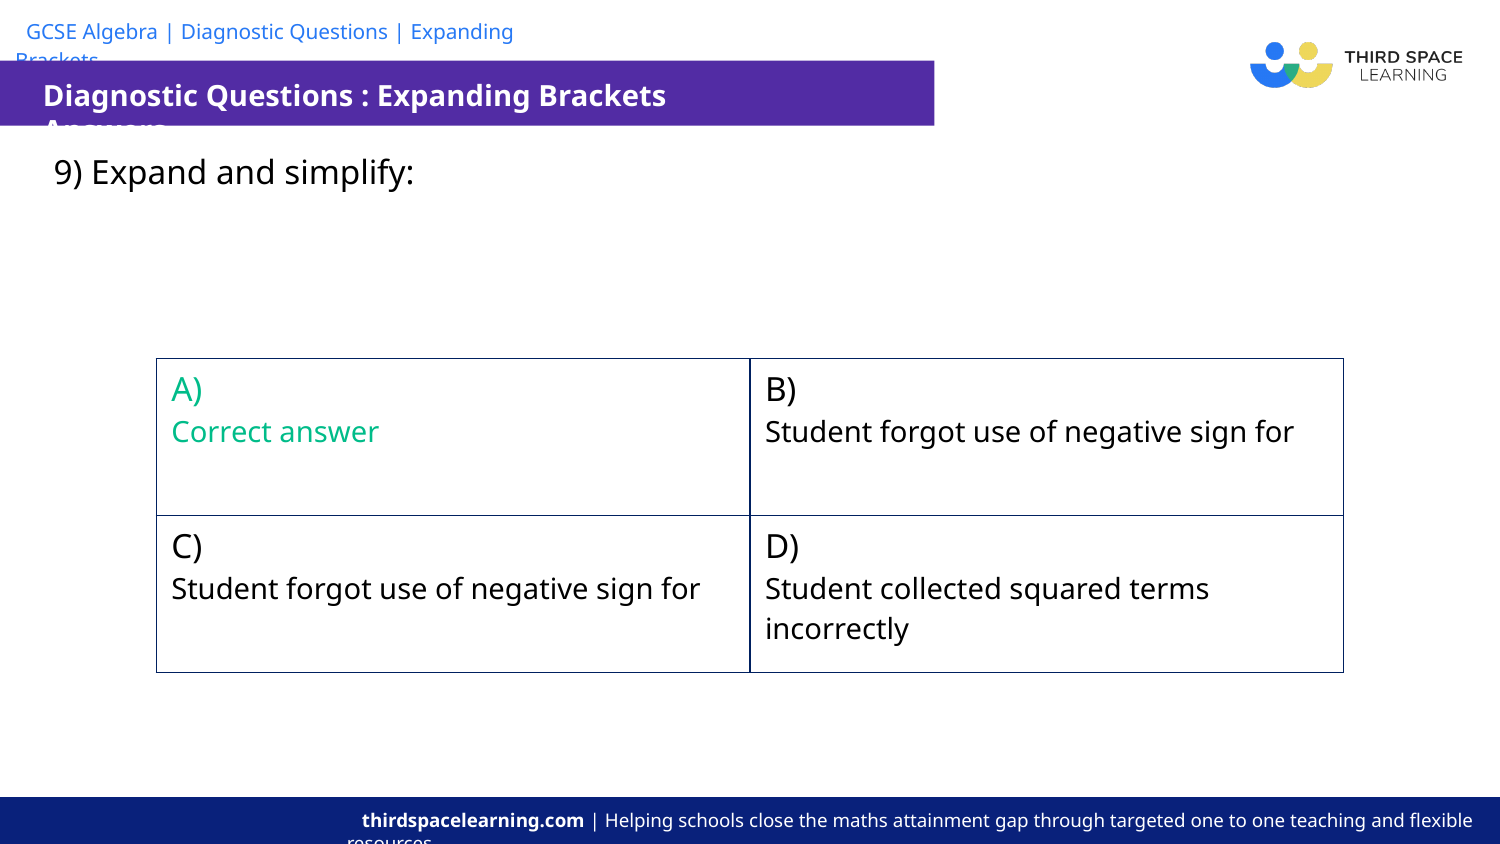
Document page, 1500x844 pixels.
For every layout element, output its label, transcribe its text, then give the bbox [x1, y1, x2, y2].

text_box Diagnostic Questions : Expanding Brackets Answers [27, 61, 778, 162]
picture [1250, 33, 1465, 99]
